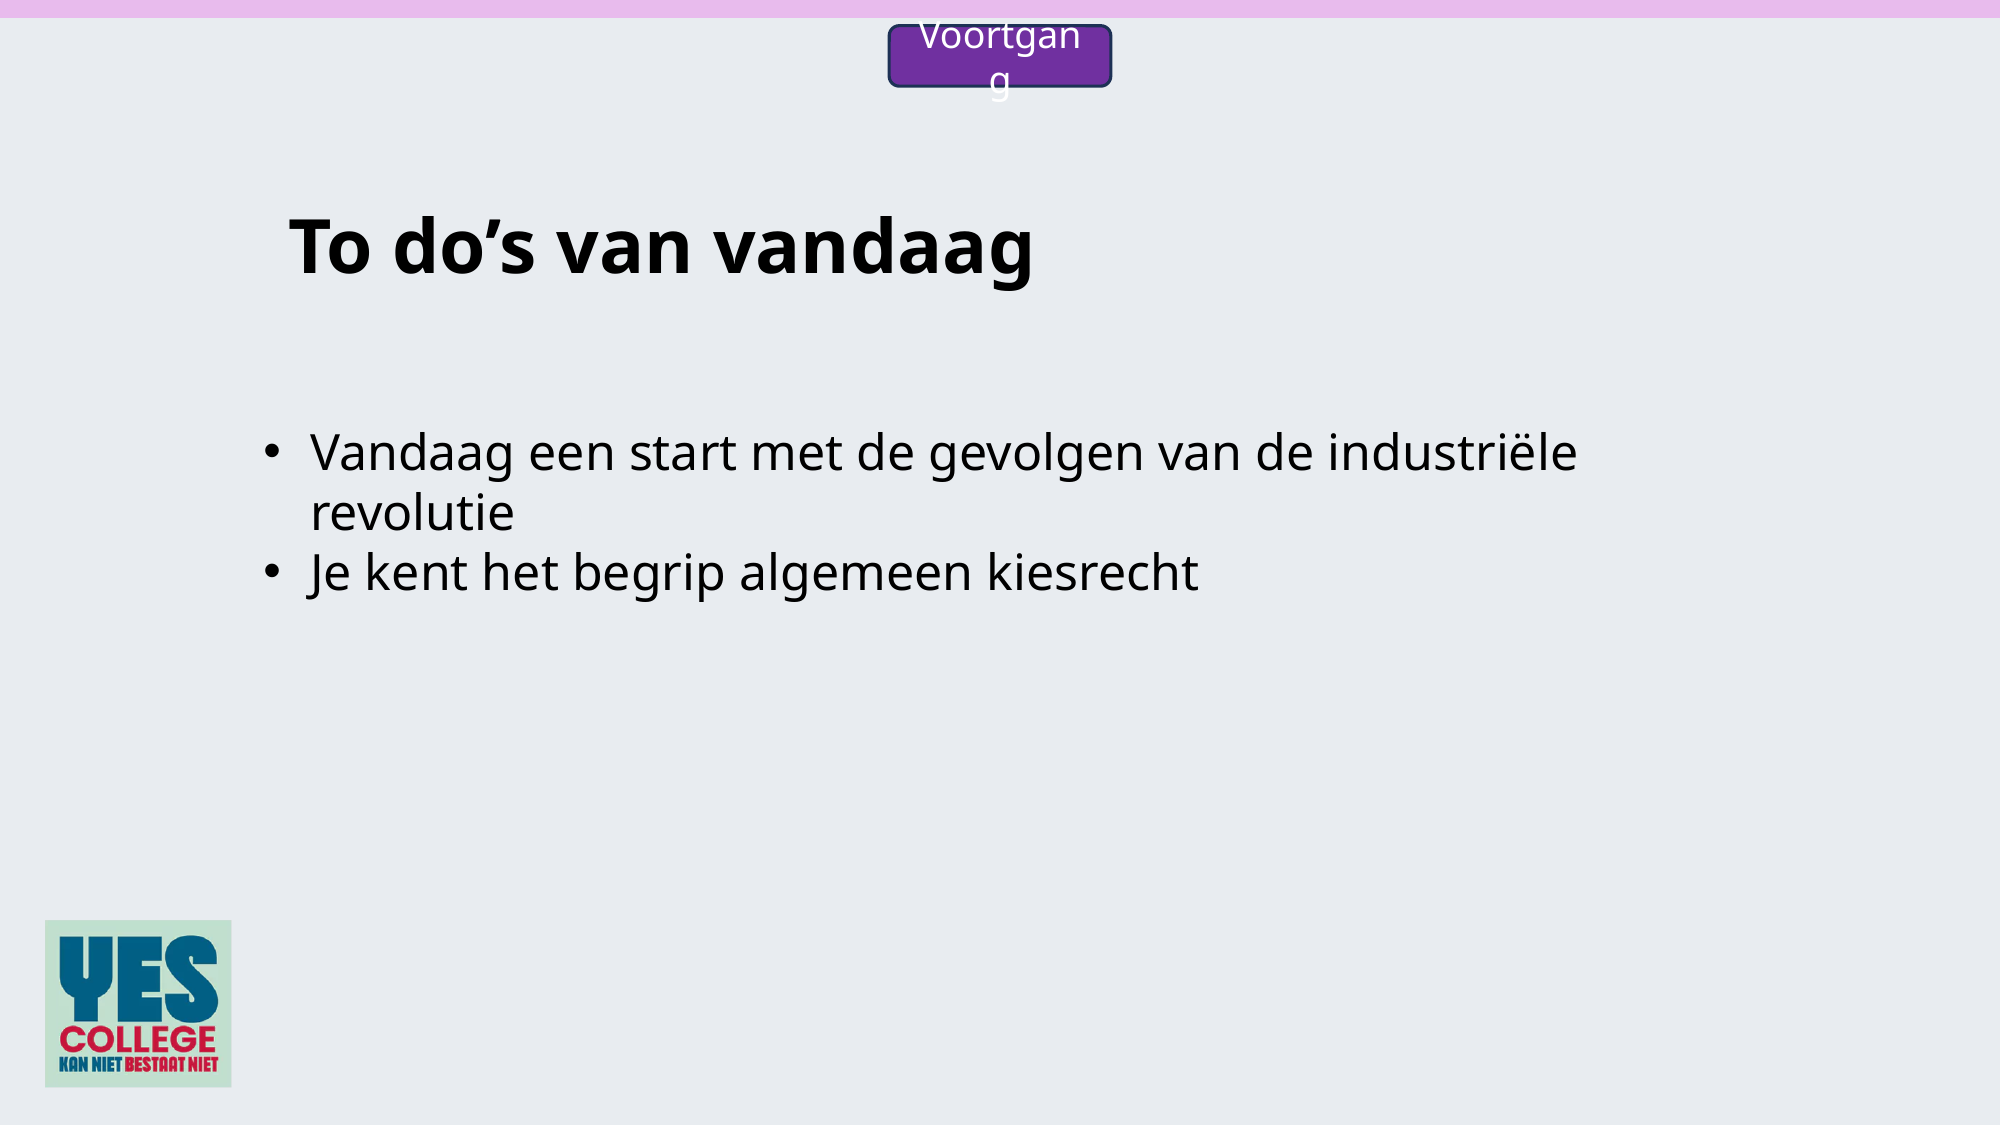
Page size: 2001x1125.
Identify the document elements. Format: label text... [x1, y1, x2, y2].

text_box Vandaag een start met de gevolgen van de industriële revolutie Je kent het begrip algemeen kiesrecht [248, 353, 1731, 609]
text_box Voortgang [887, 24, 1113, 88]
text_box To do’s van vandaag [273, 191, 1541, 297]
text_box [0, 0, 2000, 18]
text_box [248, 219, 1637, 326]
picture [0, 913, 356, 1093]
